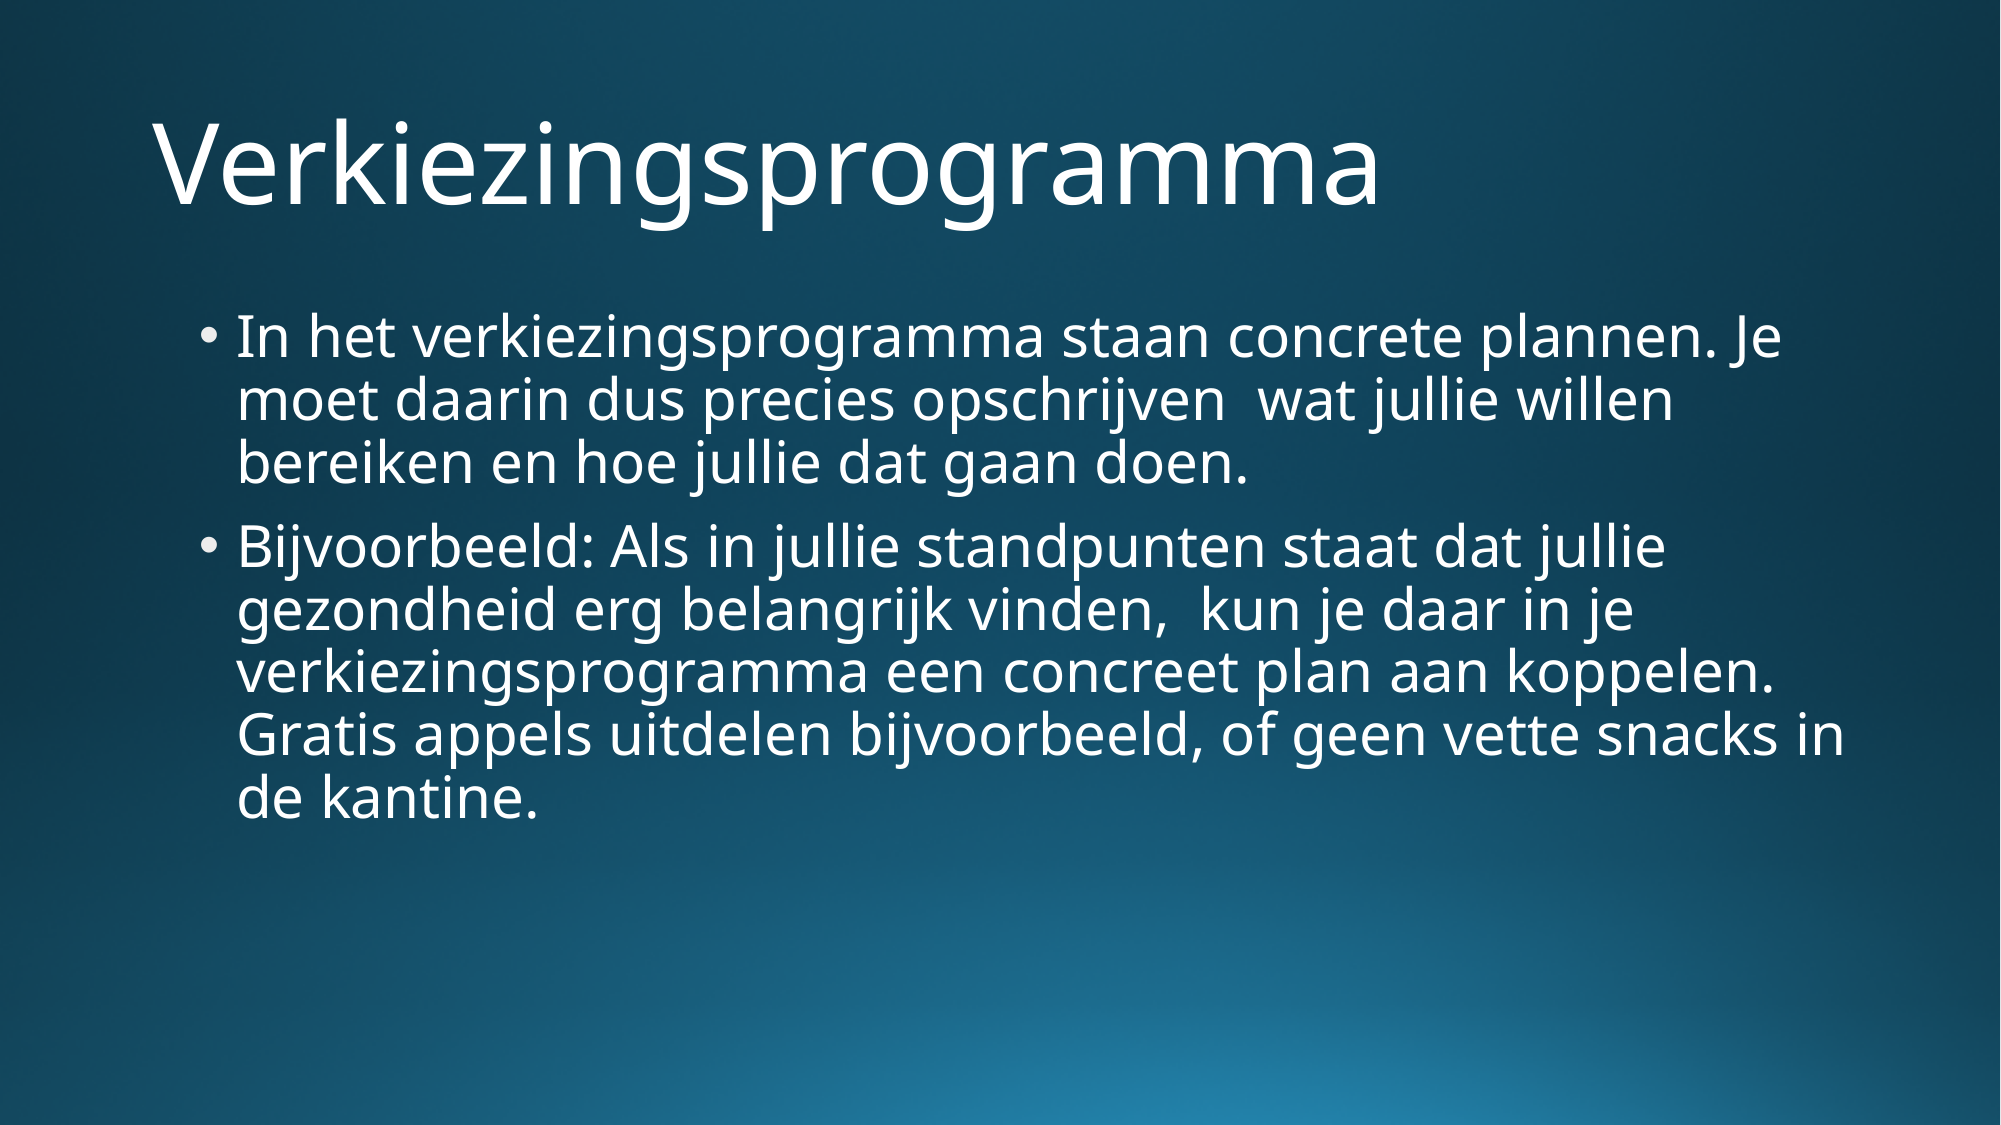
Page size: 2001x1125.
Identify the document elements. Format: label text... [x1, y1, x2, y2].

list In het verkiezingsprogramma staan concrete plannen. Je moet daarin dus precies opschrijven wat jullie willen bereiken en hoe jullie dat gaan doen. Bijvoorbeeld: Als in jullie standpunten staat dat jullie gezondheid erg belangrijk vinden, kun je daar in je verkiezingsprogramma een concreet plan aan koppelen. Gratis appels uitdelen bijvoorbeeld, of geen vette snacks in de kantine. [183, 299, 1863, 1014]
picture [0, 0, 2001, 1125]
title Verkiezingsprogramma [137, 59, 1863, 278]
